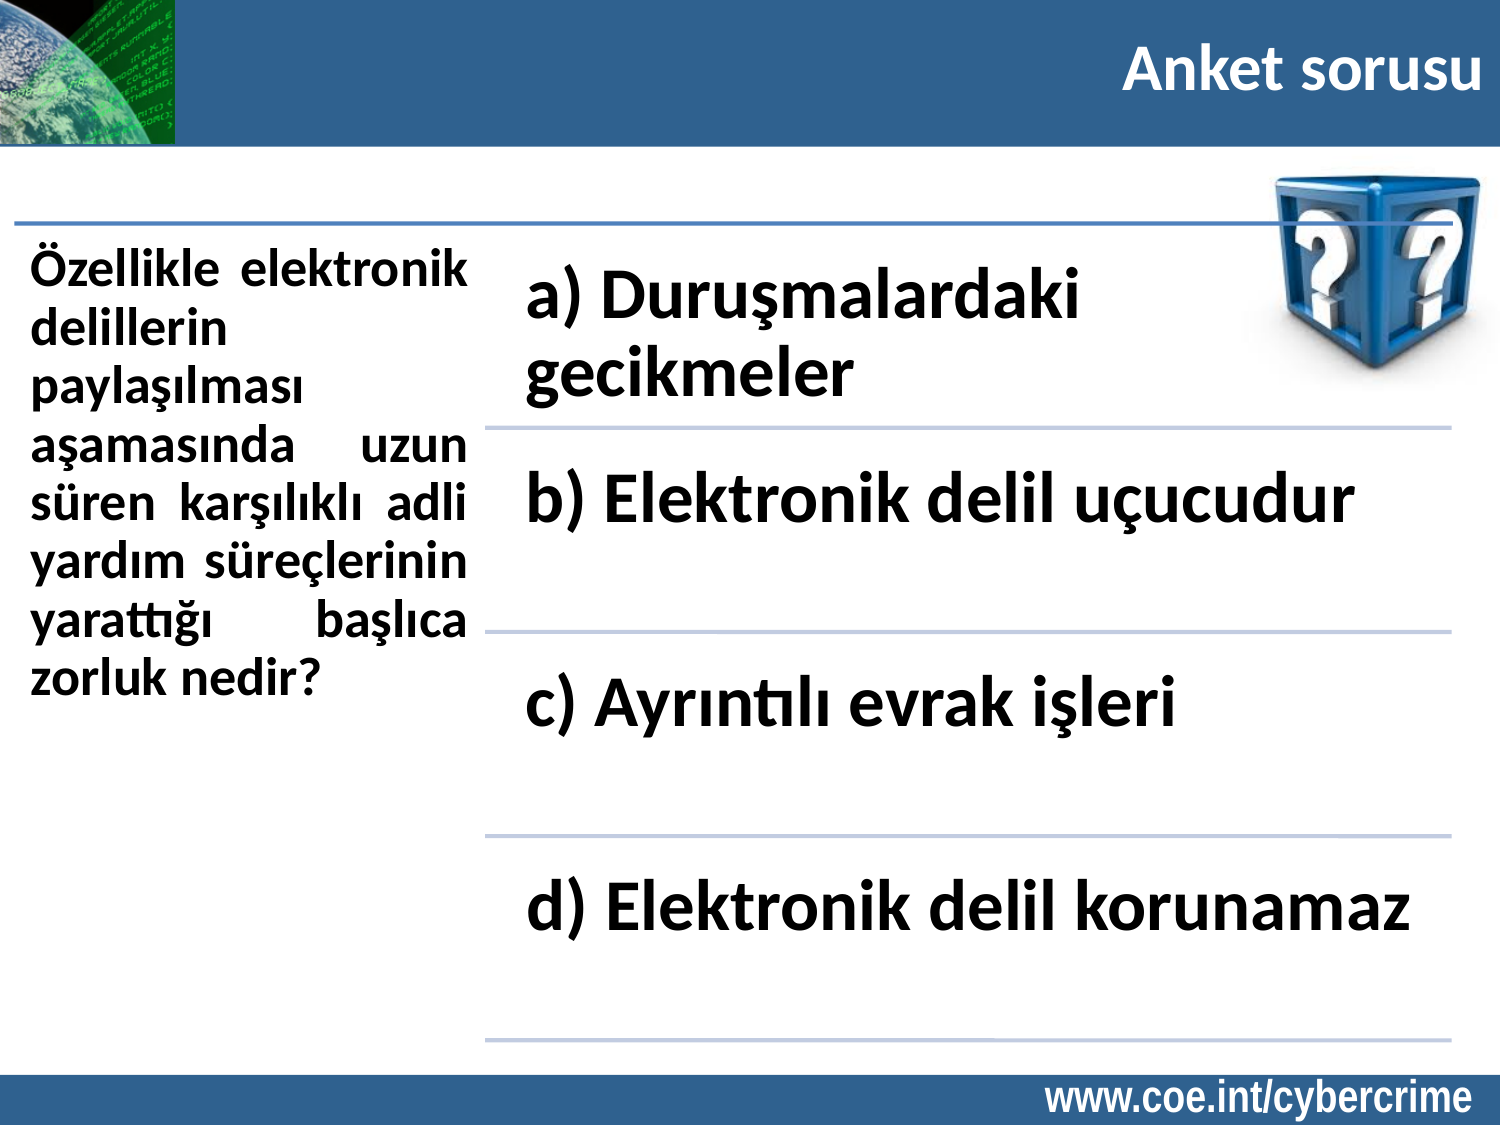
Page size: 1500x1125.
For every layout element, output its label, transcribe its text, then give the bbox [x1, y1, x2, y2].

text_box [0, 1073, 1030, 1125]
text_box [14, 222, 1454, 1053]
text_box www.coe.int/cybercrime [1030, 1059, 1500, 1125]
text_box Anket sorusu [177, 0, 1500, 149]
picture [0, 0, 175, 144]
picture [1227, 115, 1500, 406]
